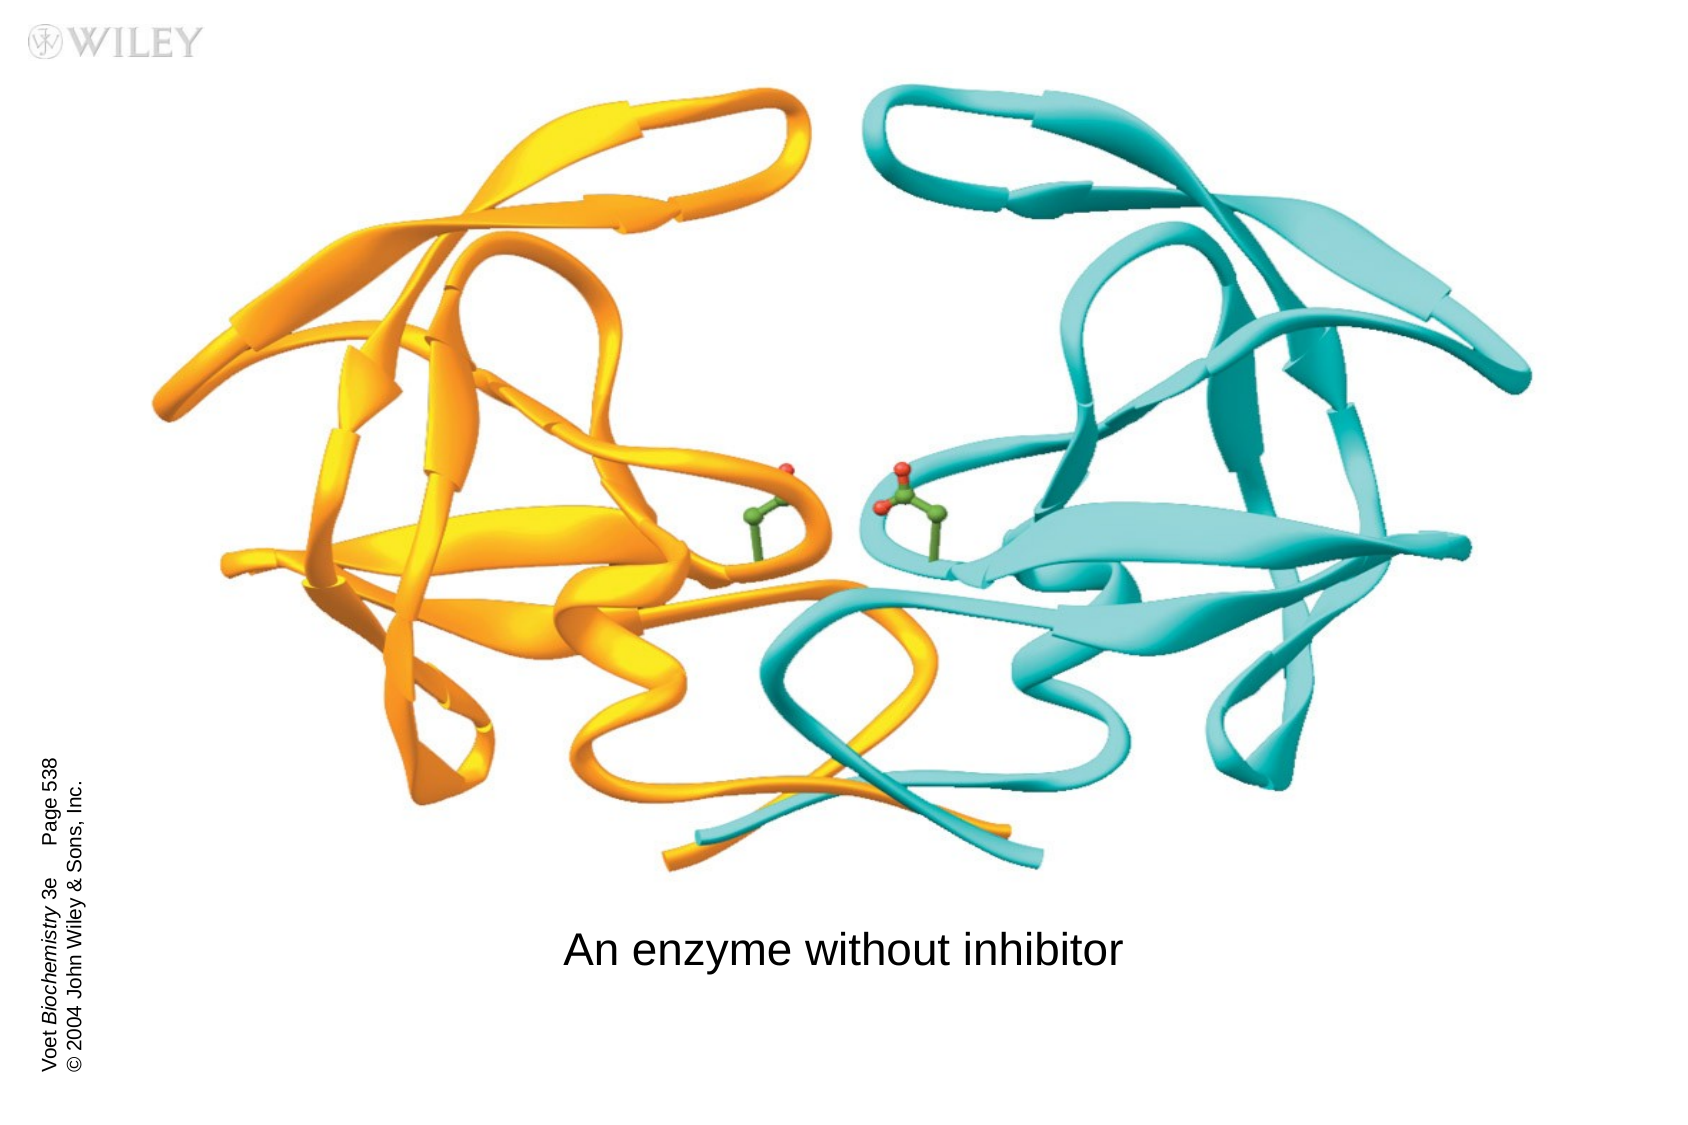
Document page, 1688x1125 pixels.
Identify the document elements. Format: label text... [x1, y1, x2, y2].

title An enzyme without inhibitor [126, 912, 1561, 1013]
picture [28, 24, 205, 61]
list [129, 68, 1558, 907]
text_box Page 538 [28, 723, 69, 861]
footer Voet Biochemistry 3e © 2004 John Wiley & Sons, Inc. [28, 625, 113, 1088]
